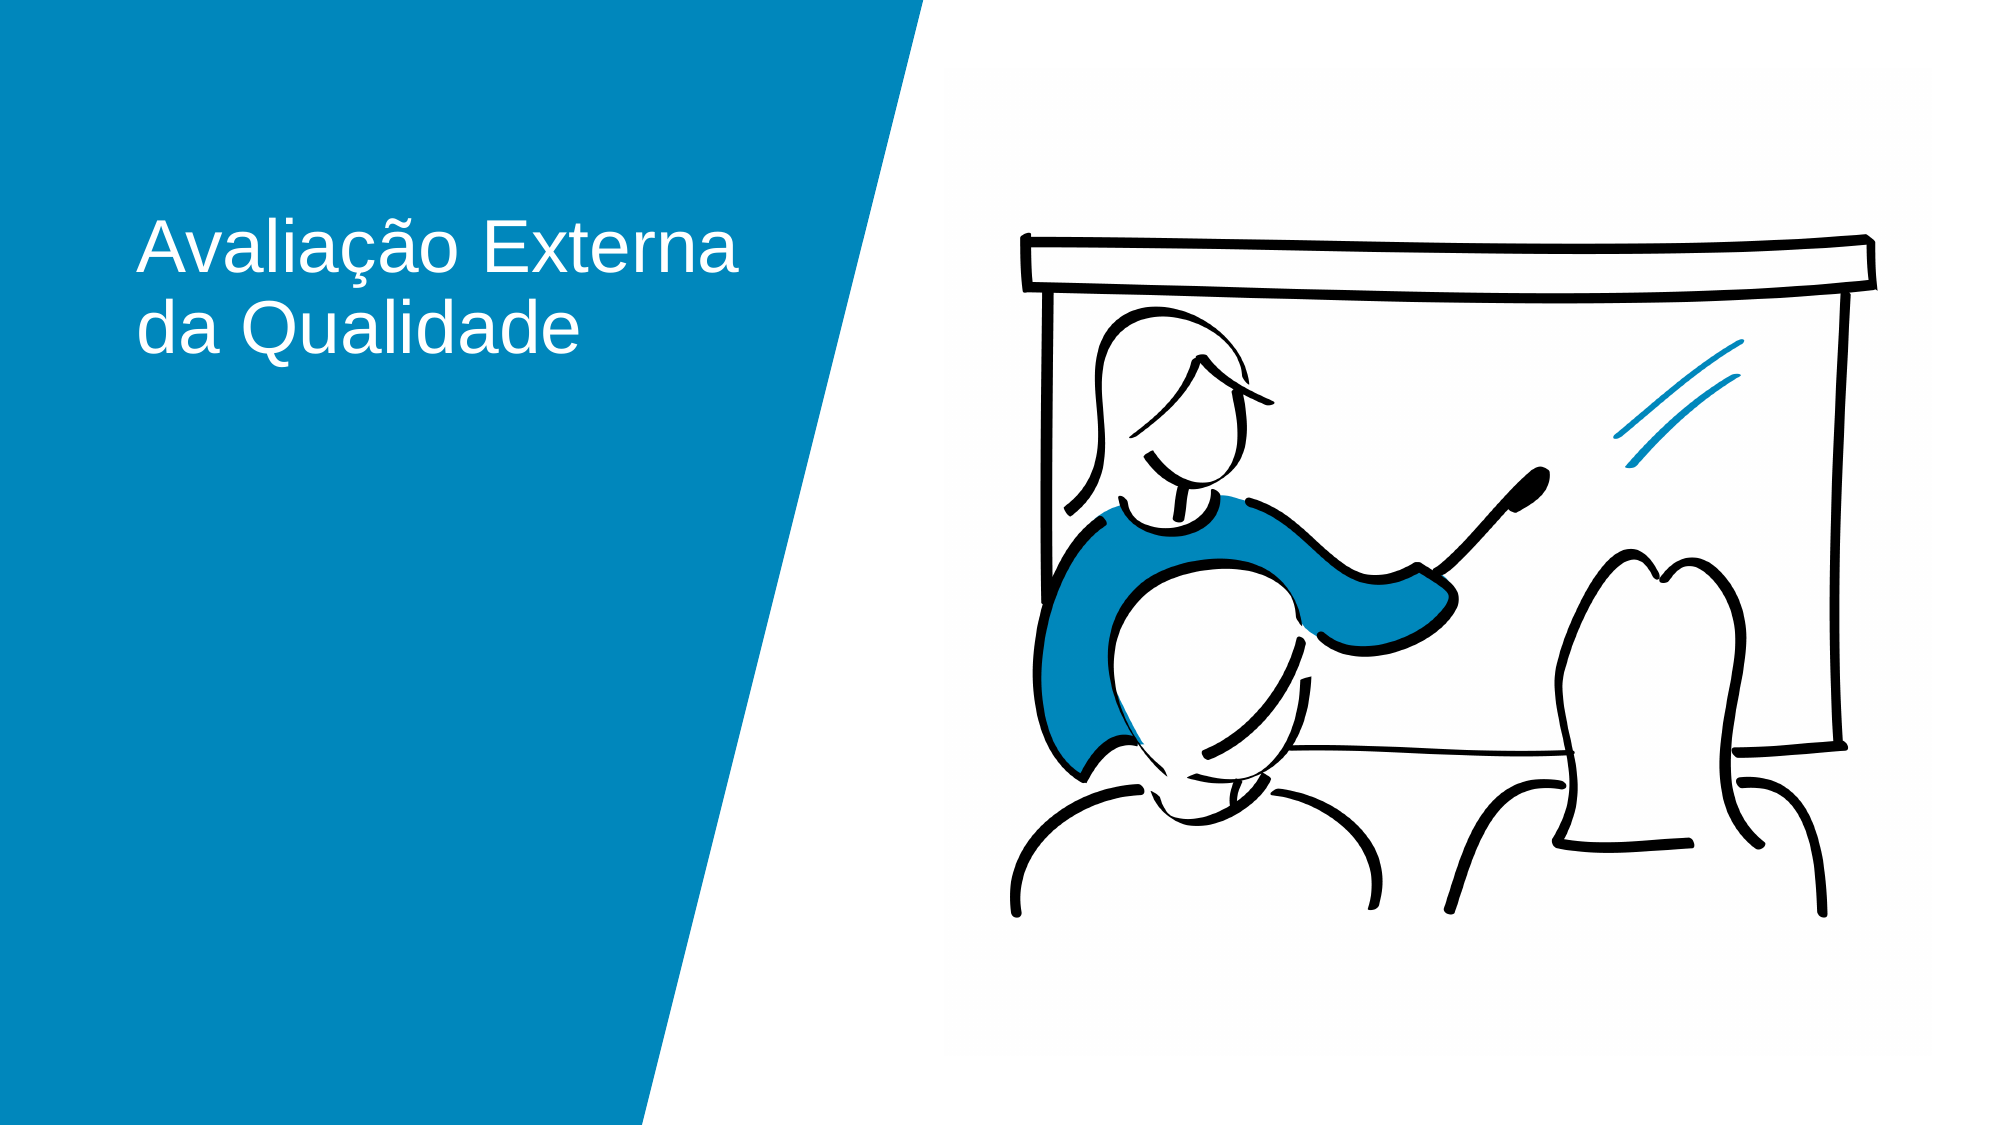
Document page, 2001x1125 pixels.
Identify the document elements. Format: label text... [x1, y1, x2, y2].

picture [944, 68, 1932, 1056]
title Avaliação Externa da Qualidade [136, 0, 775, 371]
